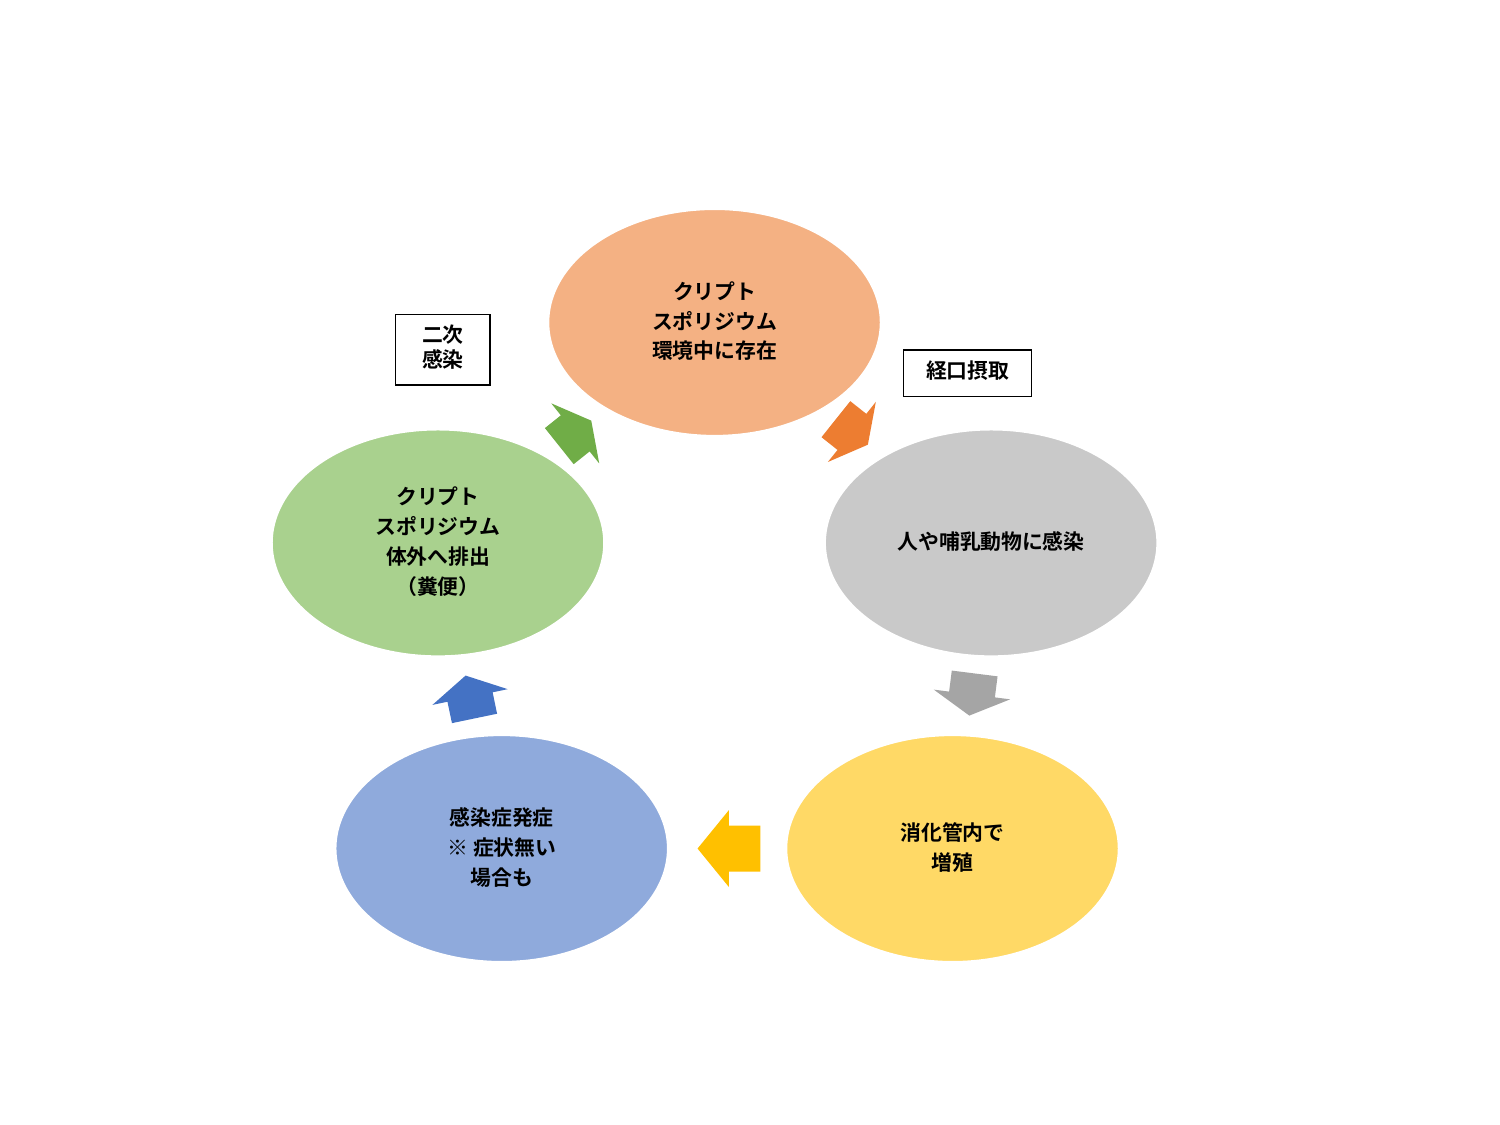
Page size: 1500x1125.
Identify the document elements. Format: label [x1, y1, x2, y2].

text_box [123, 207, 1306, 963]
